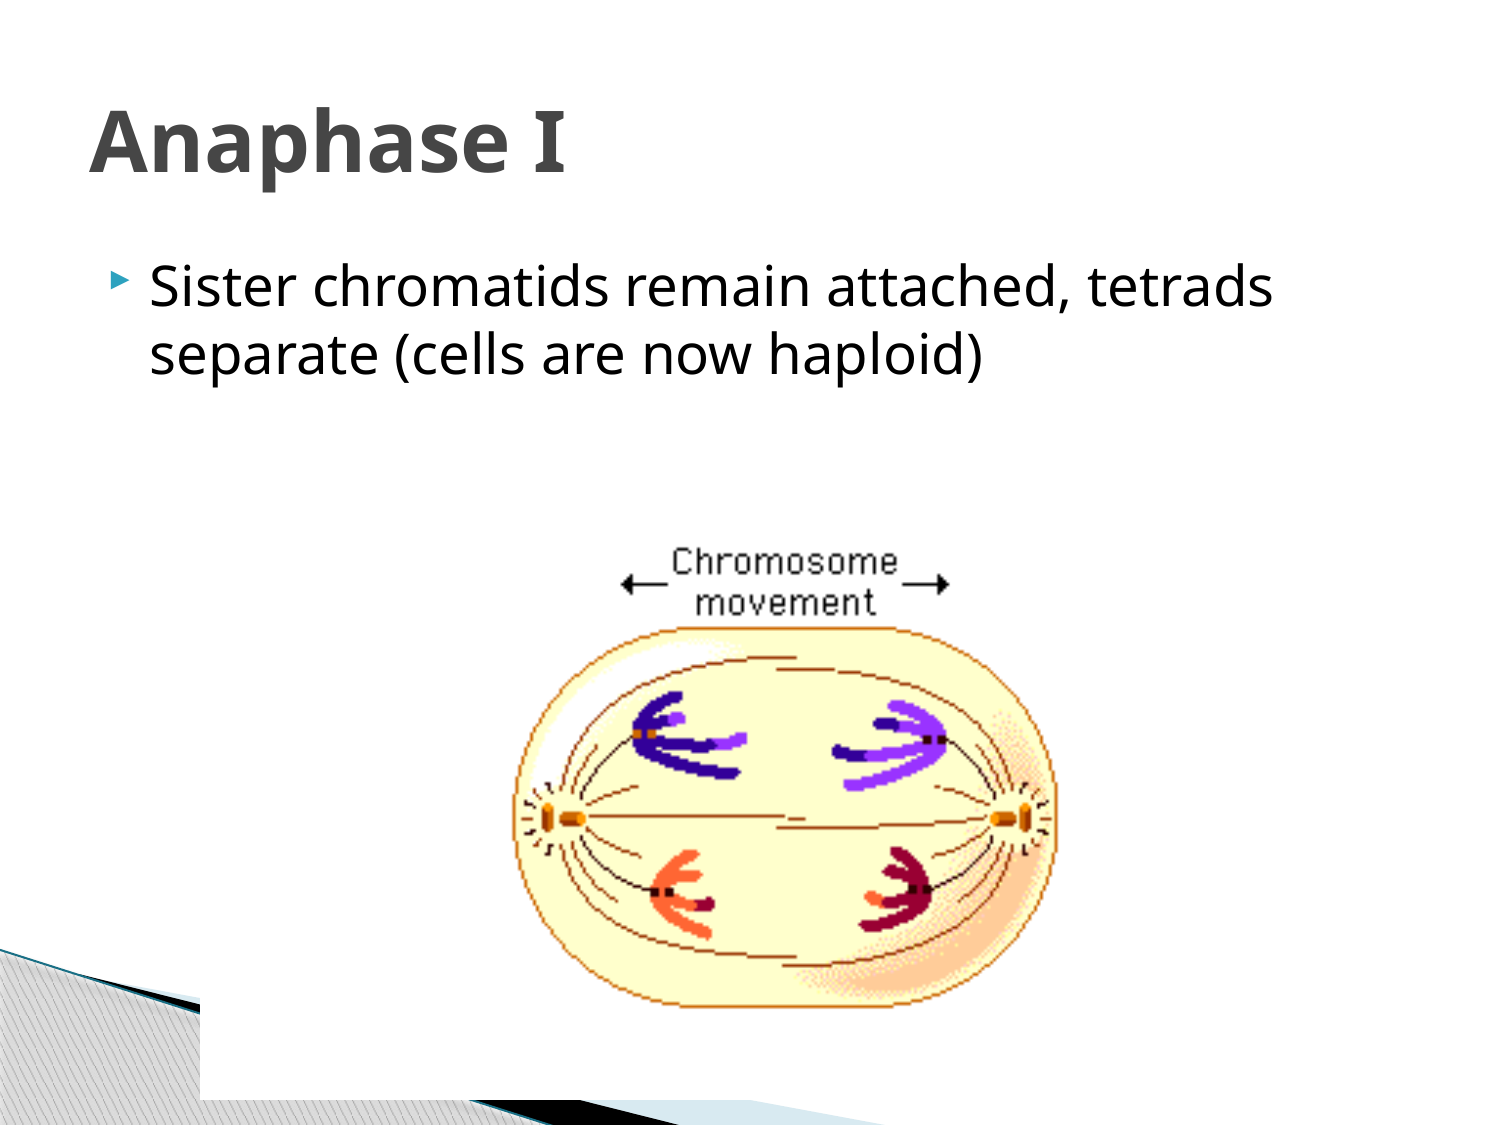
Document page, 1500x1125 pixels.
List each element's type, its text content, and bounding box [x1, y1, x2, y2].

picture [199, 537, 1373, 1101]
title Anaphase I [75, 45, 1425, 233]
list Sister chromatids remain attached, tetrads separate (cells are now haploid) [75, 243, 1425, 986]
